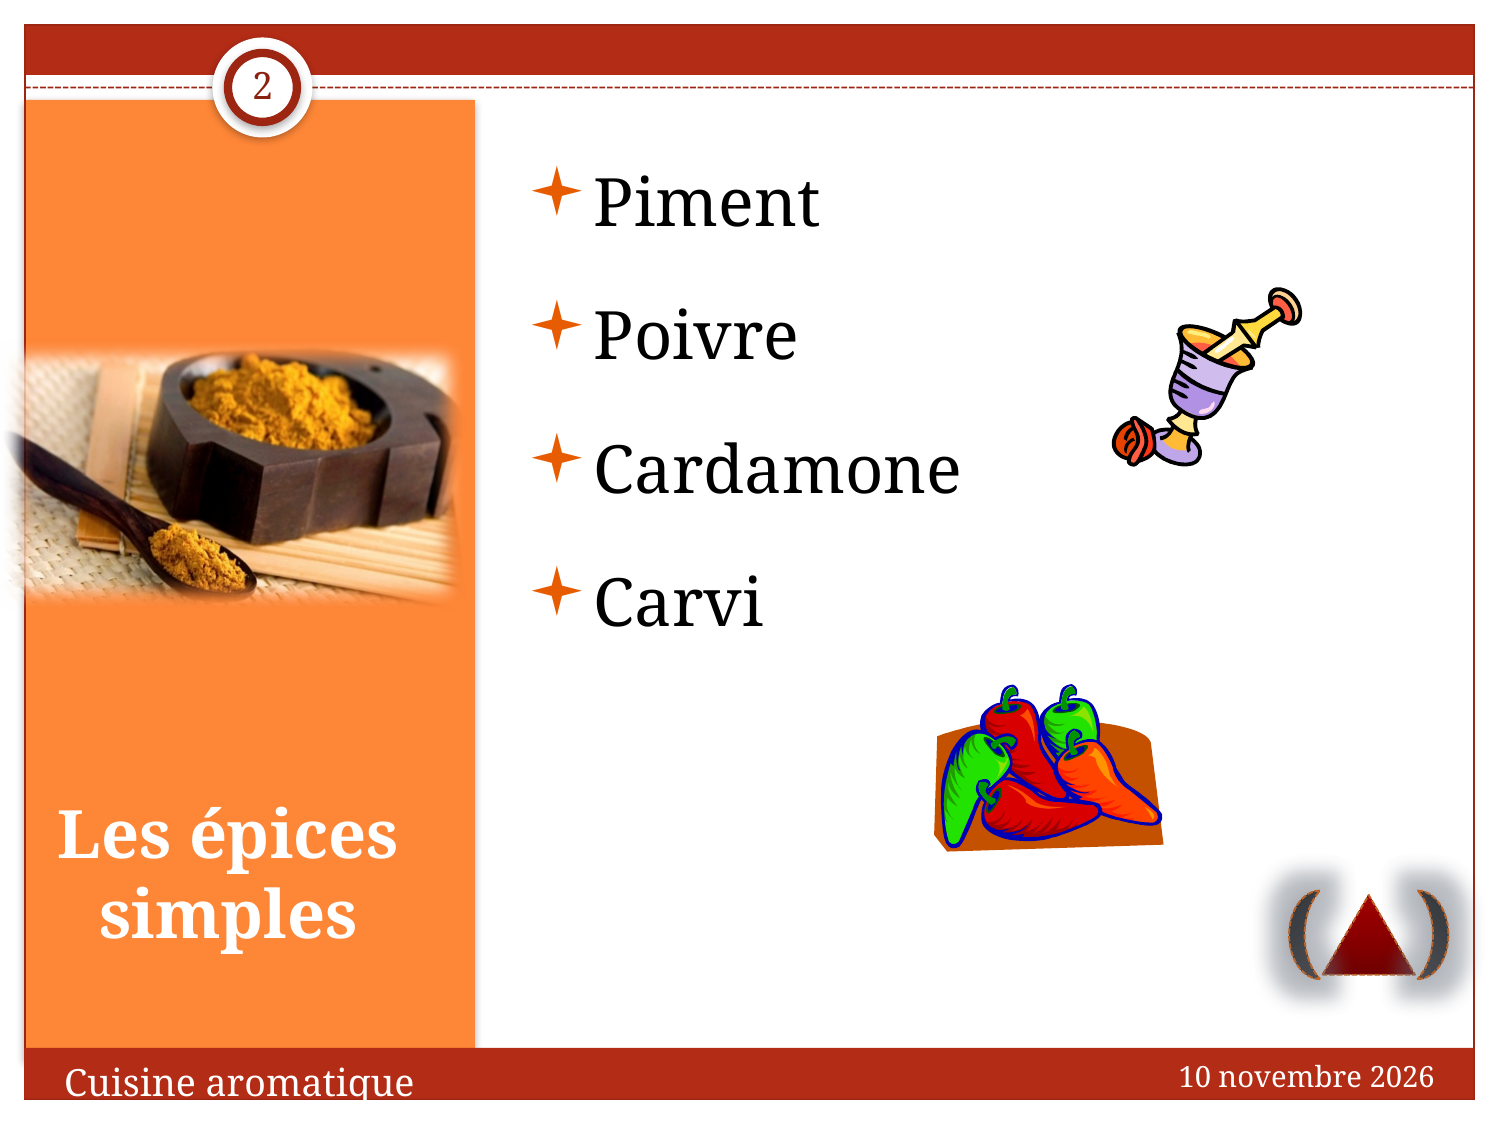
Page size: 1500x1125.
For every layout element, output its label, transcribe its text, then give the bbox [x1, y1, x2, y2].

picture [0, 339, 466, 610]
list Piment Poivre Cardamone Carvi [512, 112, 1438, 1000]
title Les épices simples [0, 796, 457, 960]
slide_number 2 [225, 51, 300, 124]
footer Cuisine aromatique [49, 1051, 605, 1112]
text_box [902, 620, 1184, 882]
picture [1145, 260, 1269, 494]
slide_number mars 09 [950, 1050, 1450, 1111]
